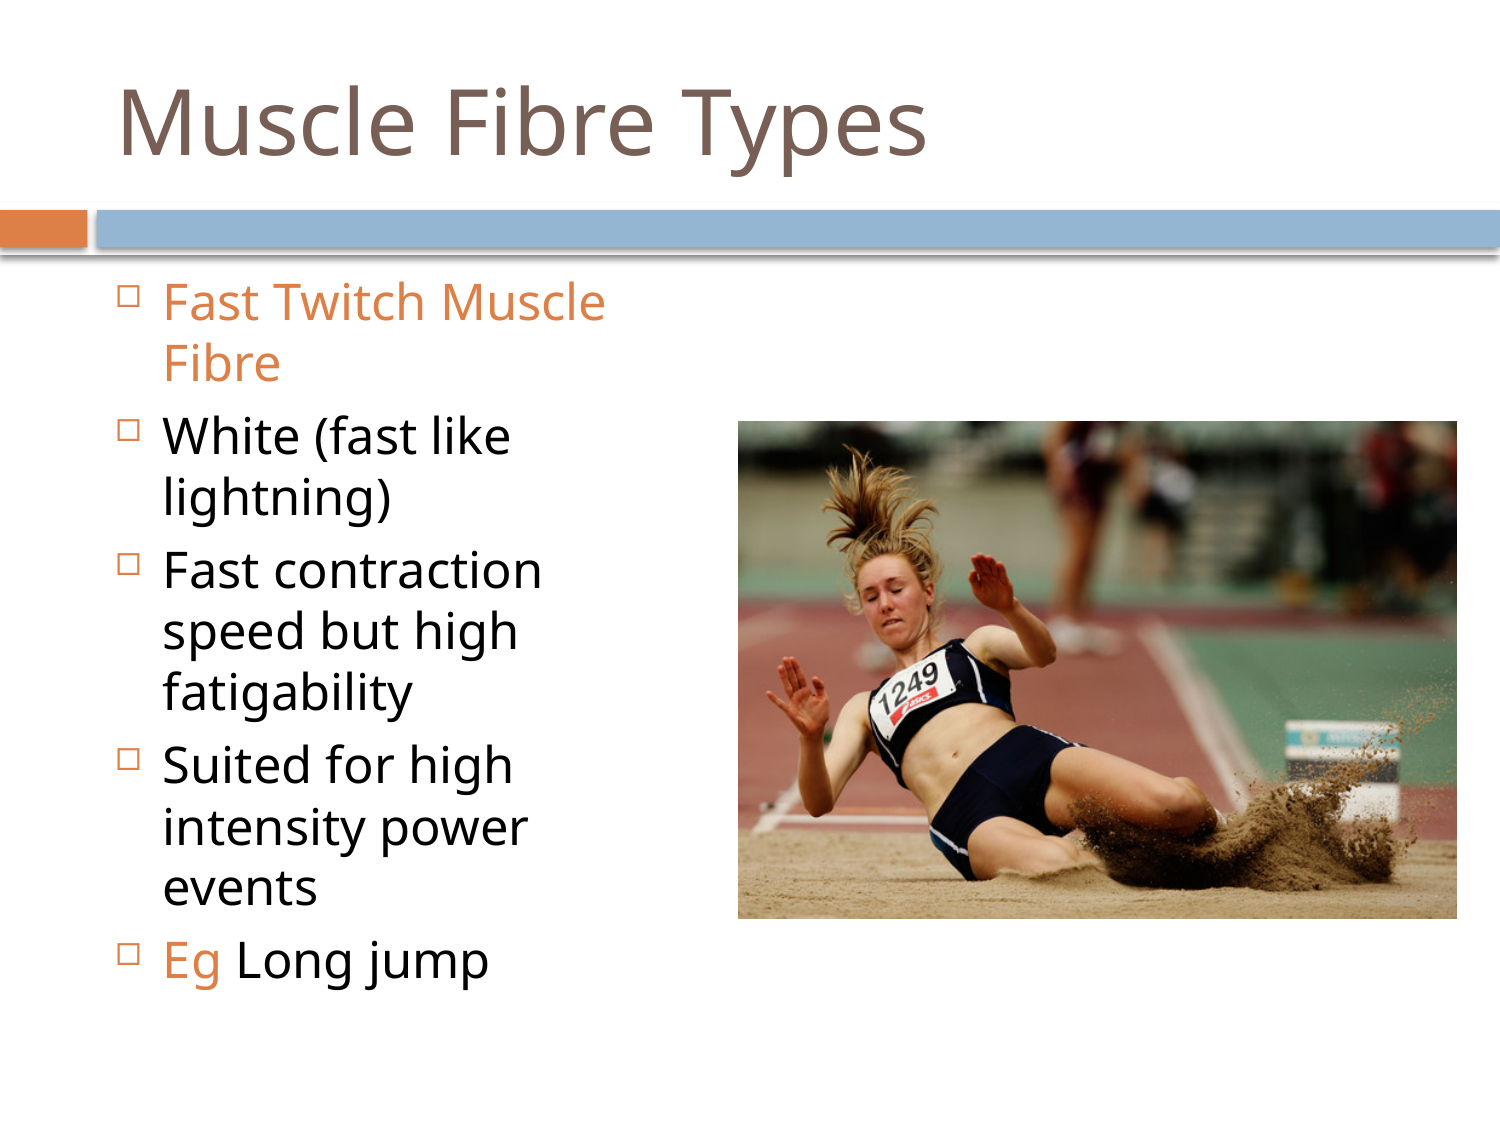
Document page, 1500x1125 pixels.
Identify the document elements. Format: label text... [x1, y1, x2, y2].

title Muscle Fibre Types [100, 37, 1438, 200]
list Fast Twitch Muscle Fibre White (fast like lightning) Fast contraction speed but high fatigability Suited for high intensity power events Eg Long jump [100, 262, 692, 1000]
picture [737, 421, 1457, 919]
